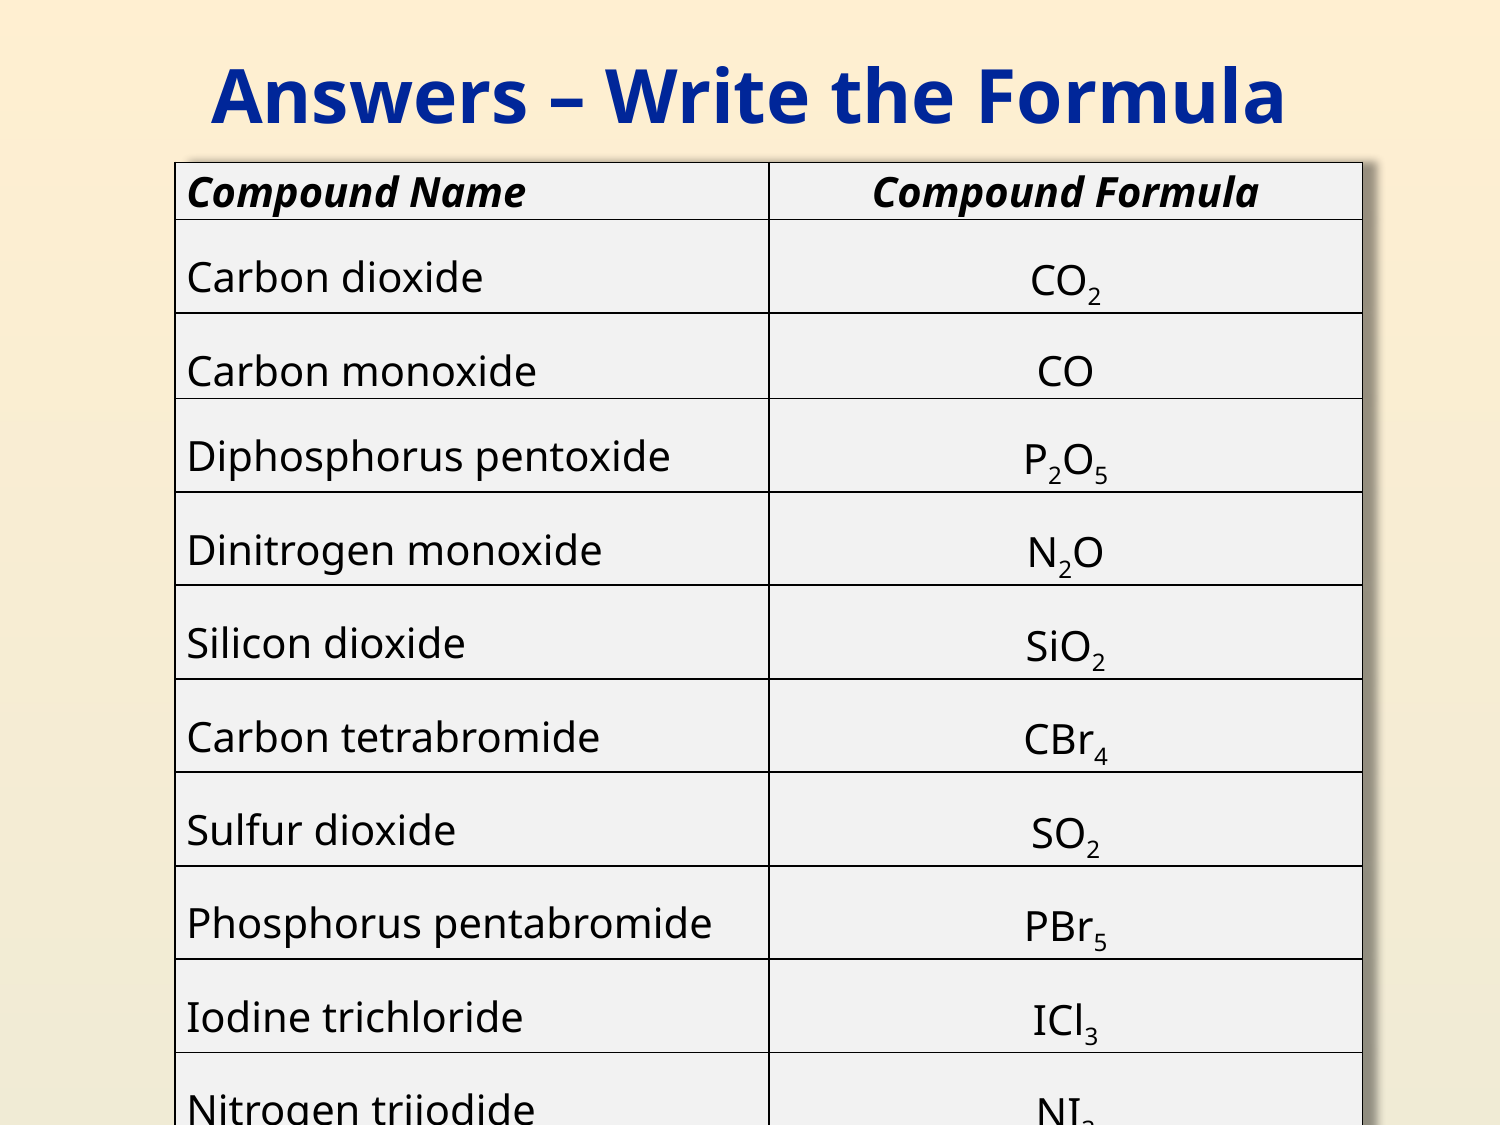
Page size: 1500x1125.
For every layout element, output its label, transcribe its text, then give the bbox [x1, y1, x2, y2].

table_cell Phosphorus pentabromide [176, 867, 768, 958]
table_cell Silicon dioxide [176, 586, 768, 678]
table_cell Dinitrogen monoxide [176, 493, 768, 584]
table_header Compound Name [176, 163, 768, 219]
table_header Compound Formula [770, 163, 1362, 219]
table_cell NI3 [770, 1053, 1362, 1125]
table_cell Carbon tetrabromide [176, 680, 768, 771]
table_cell Iodine trichloride [176, 960, 768, 1052]
table_cell CBr4 [770, 680, 1362, 771]
table_cell Carbon dioxide [176, 220, 768, 312]
table_cell P2O5 [770, 399, 1362, 491]
table_cell CO [770, 314, 1362, 398]
table_cell SO2 [770, 773, 1362, 865]
table_cell Carbon monoxide [176, 314, 768, 398]
table_cell N2O [770, 493, 1362, 584]
table_cell SiO2 [770, 586, 1362, 678]
table_cell Sulfur dioxide [176, 773, 768, 865]
table_cell Nitrogen triiodide [176, 1053, 768, 1125]
table_cell PBr5 [770, 867, 1362, 958]
table_cell ICl3 [770, 960, 1362, 1052]
title Answers – Write the Formula [112, 0, 1388, 188]
table_cell CO2 [770, 220, 1362, 312]
table_cell Diphosphorus pentoxide [176, 399, 768, 491]
